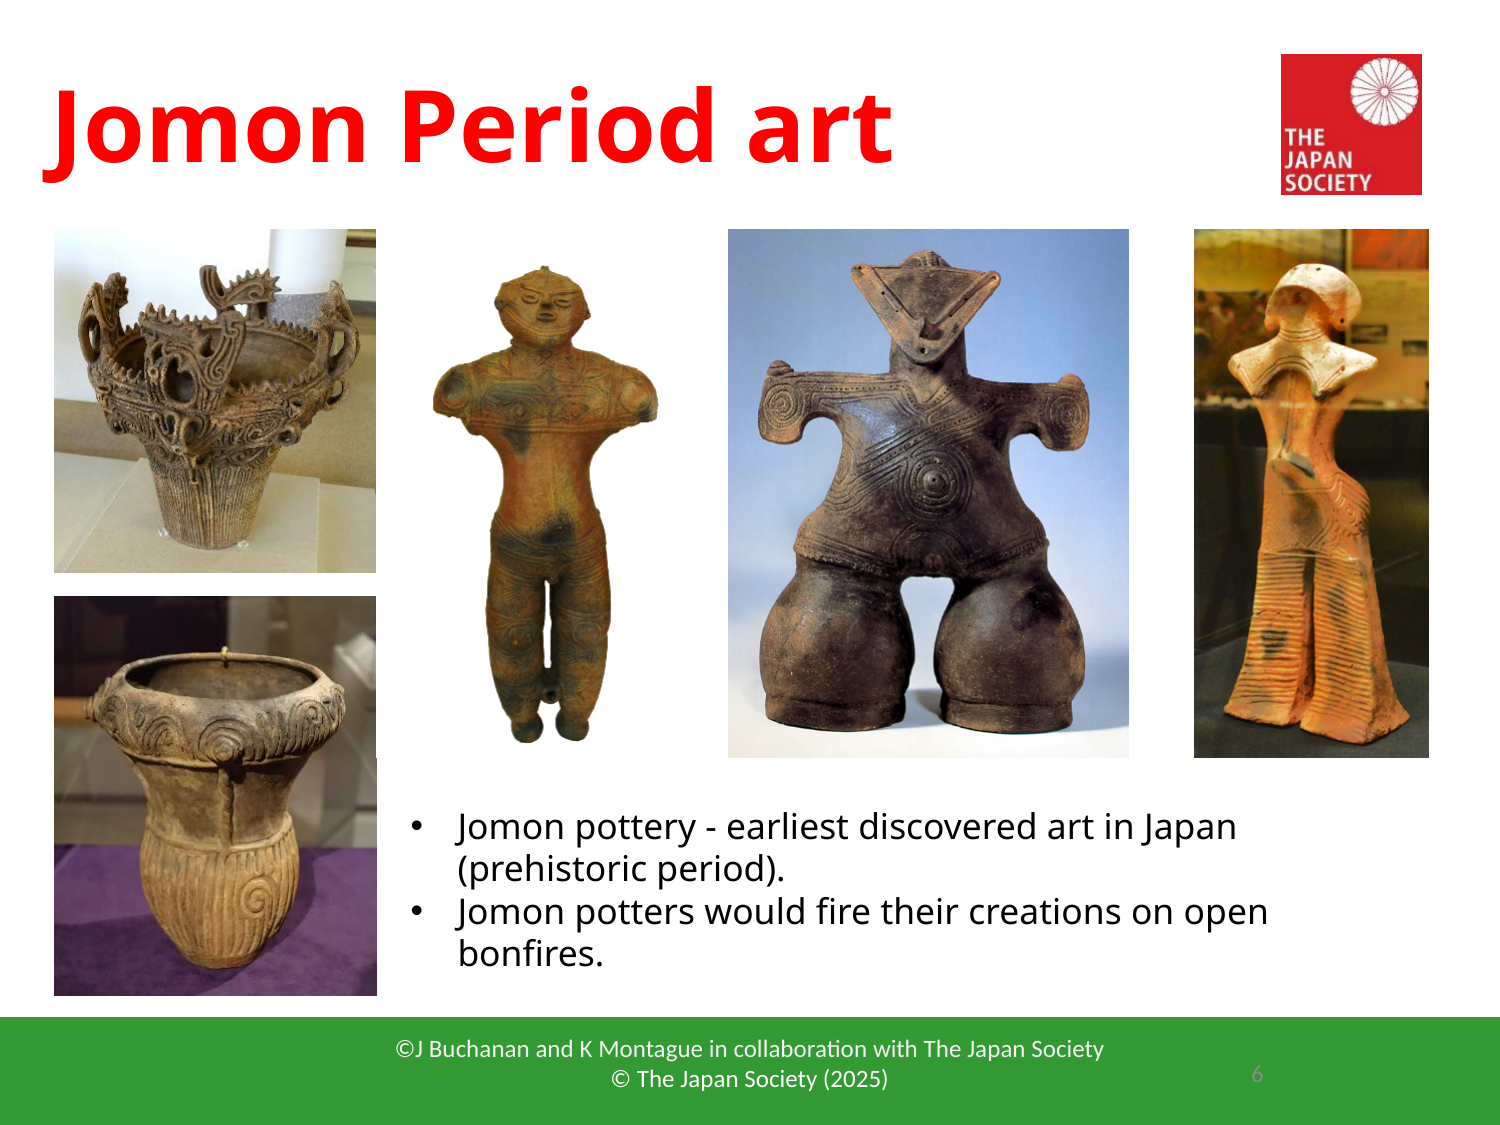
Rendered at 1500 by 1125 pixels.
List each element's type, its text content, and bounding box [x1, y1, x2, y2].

text_box [0, 1017, 1500, 1061]
picture [1194, 229, 1429, 758]
picture [53, 229, 715, 997]
slide_number 6 [928, 1042, 1279, 1061]
picture [728, 229, 1129, 758]
picture [1281, 54, 1422, 195]
footer ©J Buchanan and K Montague in collaboration with The Japan Society © The Japan Society (2025) [0, 1061, 1500, 1125]
text_box Jomon Period art [35, 54, 1143, 190]
text_box Jomon pottery - earliest discovered art in Japan (prehistoric period). Jomon potters would fire their creations on open bonfires. [395, 796, 1429, 982]
